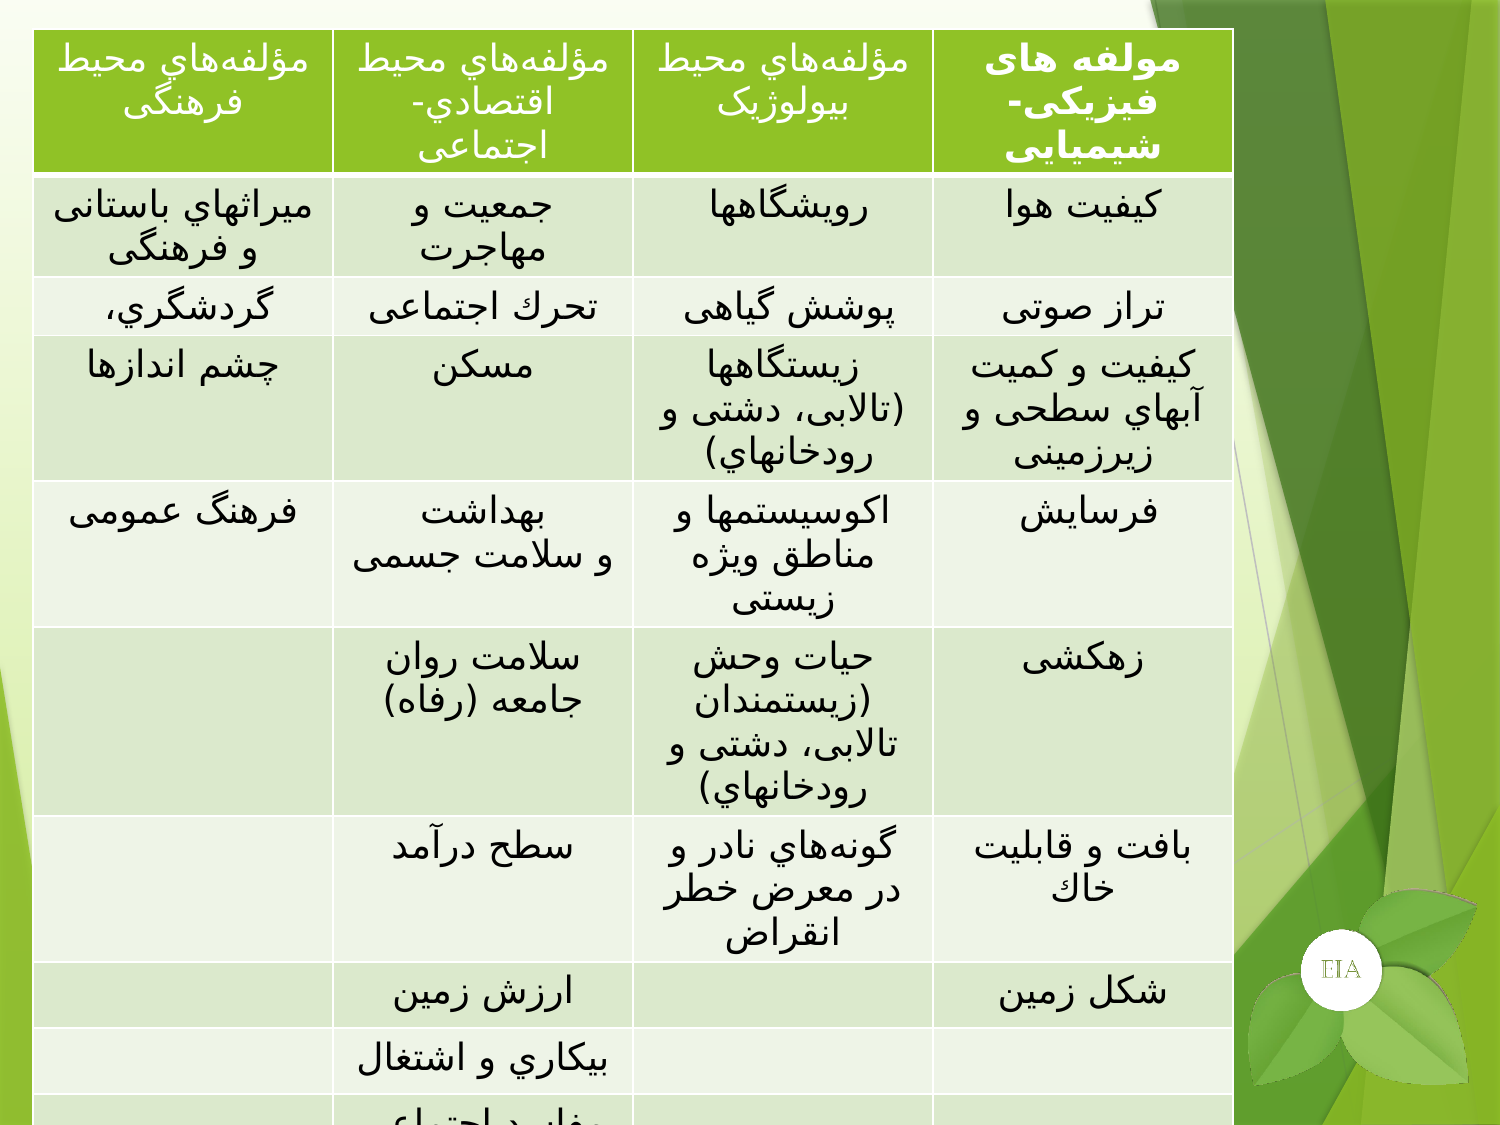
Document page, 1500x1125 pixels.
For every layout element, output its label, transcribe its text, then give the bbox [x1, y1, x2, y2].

table_cell فرسایش [934, 482, 1232, 626]
table_cell [34, 1029, 332, 1093]
table_cell [934, 1095, 1232, 1125]
table_cell [34, 628, 332, 815]
table_cell کیفیت هوا [934, 178, 1232, 276]
table_cell زیستگاهها (تالابی، دشتی و رودخانهاي) [634, 336, 932, 480]
table_cell چشم اندازها [34, 336, 332, 480]
table_cell بهداشت و سلامت جسمی [334, 482, 632, 626]
table_cell فرهنگ عمومی [34, 482, 332, 626]
table_cell ارزش زمین [334, 963, 632, 1027]
table_cell [34, 1095, 332, 1125]
table_cell [934, 1029, 1232, 1093]
table_cell مفاسد اجتماعی [334, 1095, 632, 1125]
table_cell گونه‌هاي نادر و در معرض خطر انقراض [634, 817, 932, 961]
table_cell [34, 817, 332, 961]
table_cell گردشگري، [34, 278, 332, 335]
table_header مؤلفه‌هاي محیط بیولوژیک [634, 30, 932, 172]
table_cell سلامت روان جامعه (رفاه) [334, 628, 632, 815]
table_cell میراثهاي باستانی و فرهنگی [34, 178, 332, 276]
table_cell اکوسیستمها و مناطق ویژه زیستی [634, 482, 932, 626]
table_cell بافت و قابلیت خاك [934, 817, 1232, 961]
table_header مؤلفه‌هاي محیط فرهنگی [34, 30, 332, 172]
table_cell [634, 963, 932, 1027]
table_cell مسکن [334, 336, 632, 480]
table_cell زهکشی [934, 628, 1232, 815]
table_header مؤلفه‌هاي محیط اقتصادي-اجتماعی [334, 30, 632, 172]
table_cell بیکاري و اشتغال [334, 1029, 632, 1093]
table_cell کیفیت و کمیت آبهاي سطحی و زیرزمینی [934, 336, 1232, 480]
picture [1247, 887, 1477, 1086]
table_cell [634, 1029, 932, 1093]
table_header مولفه های فیزیکی-شیمیایی [934, 30, 1232, 172]
table_cell تراز صوتی [934, 278, 1232, 335]
table_cell شکل زمین [934, 963, 1232, 1027]
table_cell پوشش گیاهی [634, 278, 932, 335]
table_cell [634, 1095, 932, 1125]
table_cell سطح درآمد [334, 817, 632, 961]
table_cell حیات وحش (زیستمندان تالابی، دشتی و رودخانهاي) [634, 628, 932, 815]
table_cell تحرك اجتماعی [334, 278, 632, 335]
table_cell رویشگاهها [634, 178, 932, 276]
table_cell [34, 963, 332, 1027]
table_cell جمعیت و مهاجرت [334, 178, 632, 276]
